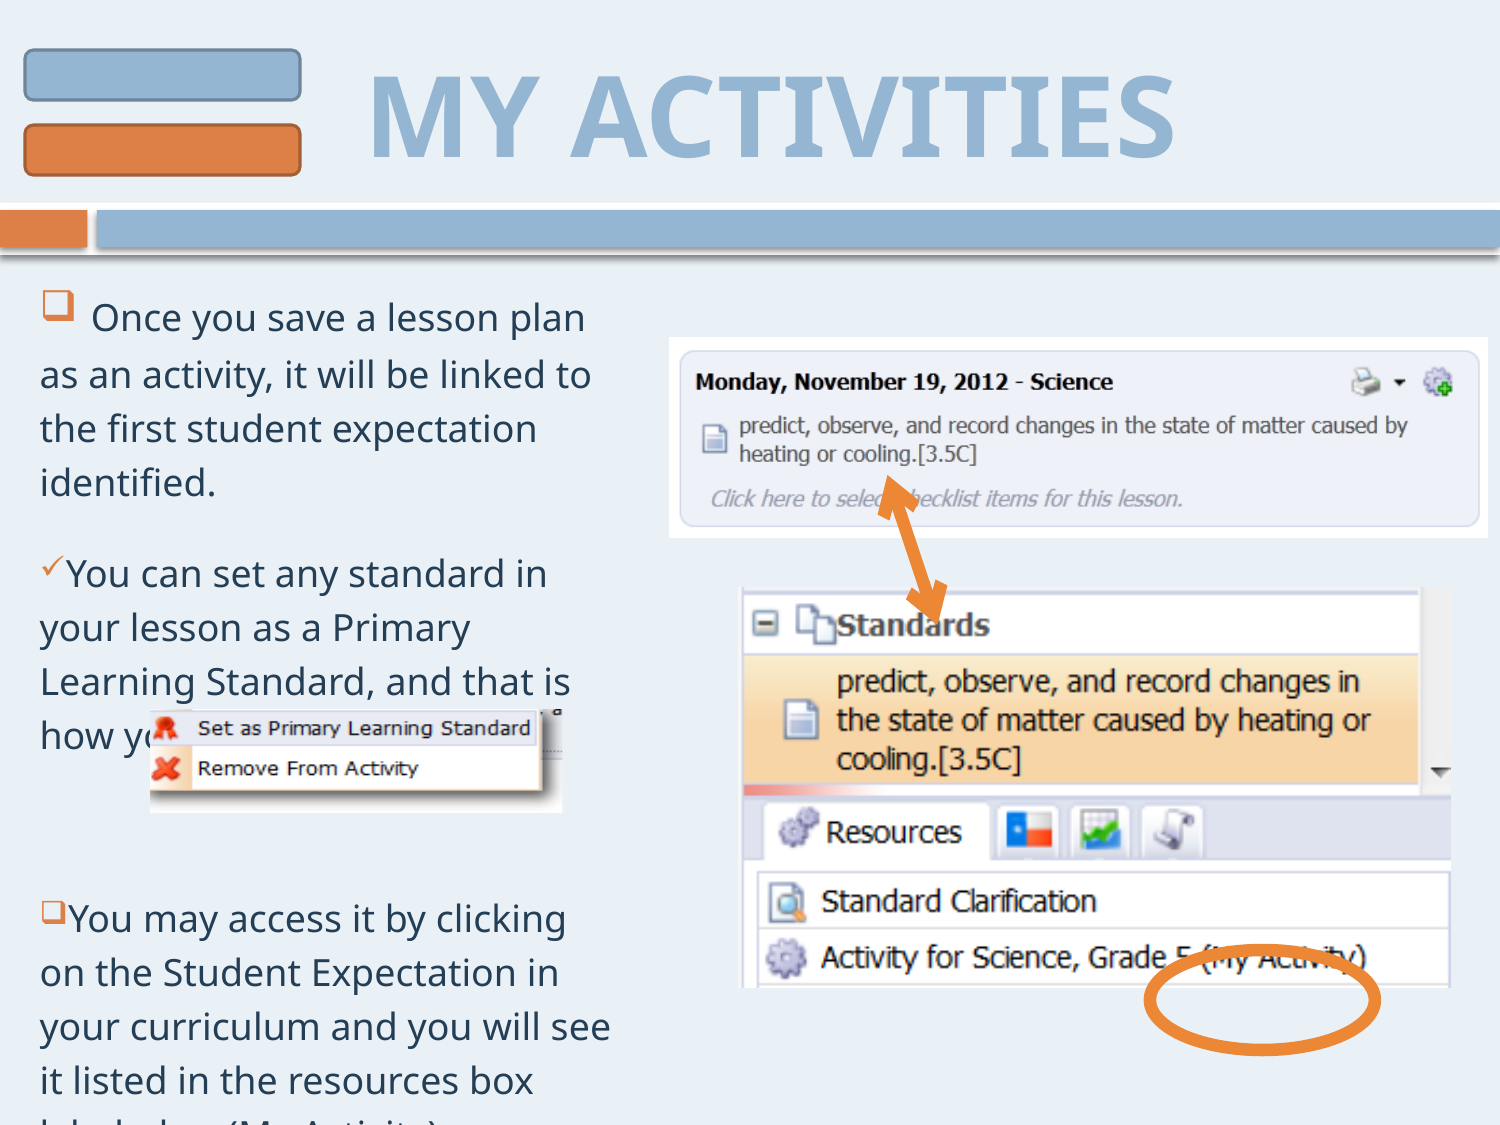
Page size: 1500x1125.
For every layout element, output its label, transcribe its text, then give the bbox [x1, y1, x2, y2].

text_box Once you save a lesson plan as an activity, it will be linked to the first student expectation identified. You can set any standard in your lesson as a Primary Learning Standard, and that is how your Activity will be filed. You may access it by clicking on the Student Expectation in your curriculum and you will see it listed in the resources box labeled as (My Activity). [24, 262, 638, 1125]
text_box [887, 474, 938, 626]
text_box [23, 48, 302, 102]
text_box MY ACTIVITIES [350, 12, 1500, 213]
picture [669, 337, 1488, 538]
text_box [23, 123, 302, 177]
picture [149, 708, 563, 813]
text_box [1148, 998, 1377, 1052]
picture [738, 587, 1452, 988]
